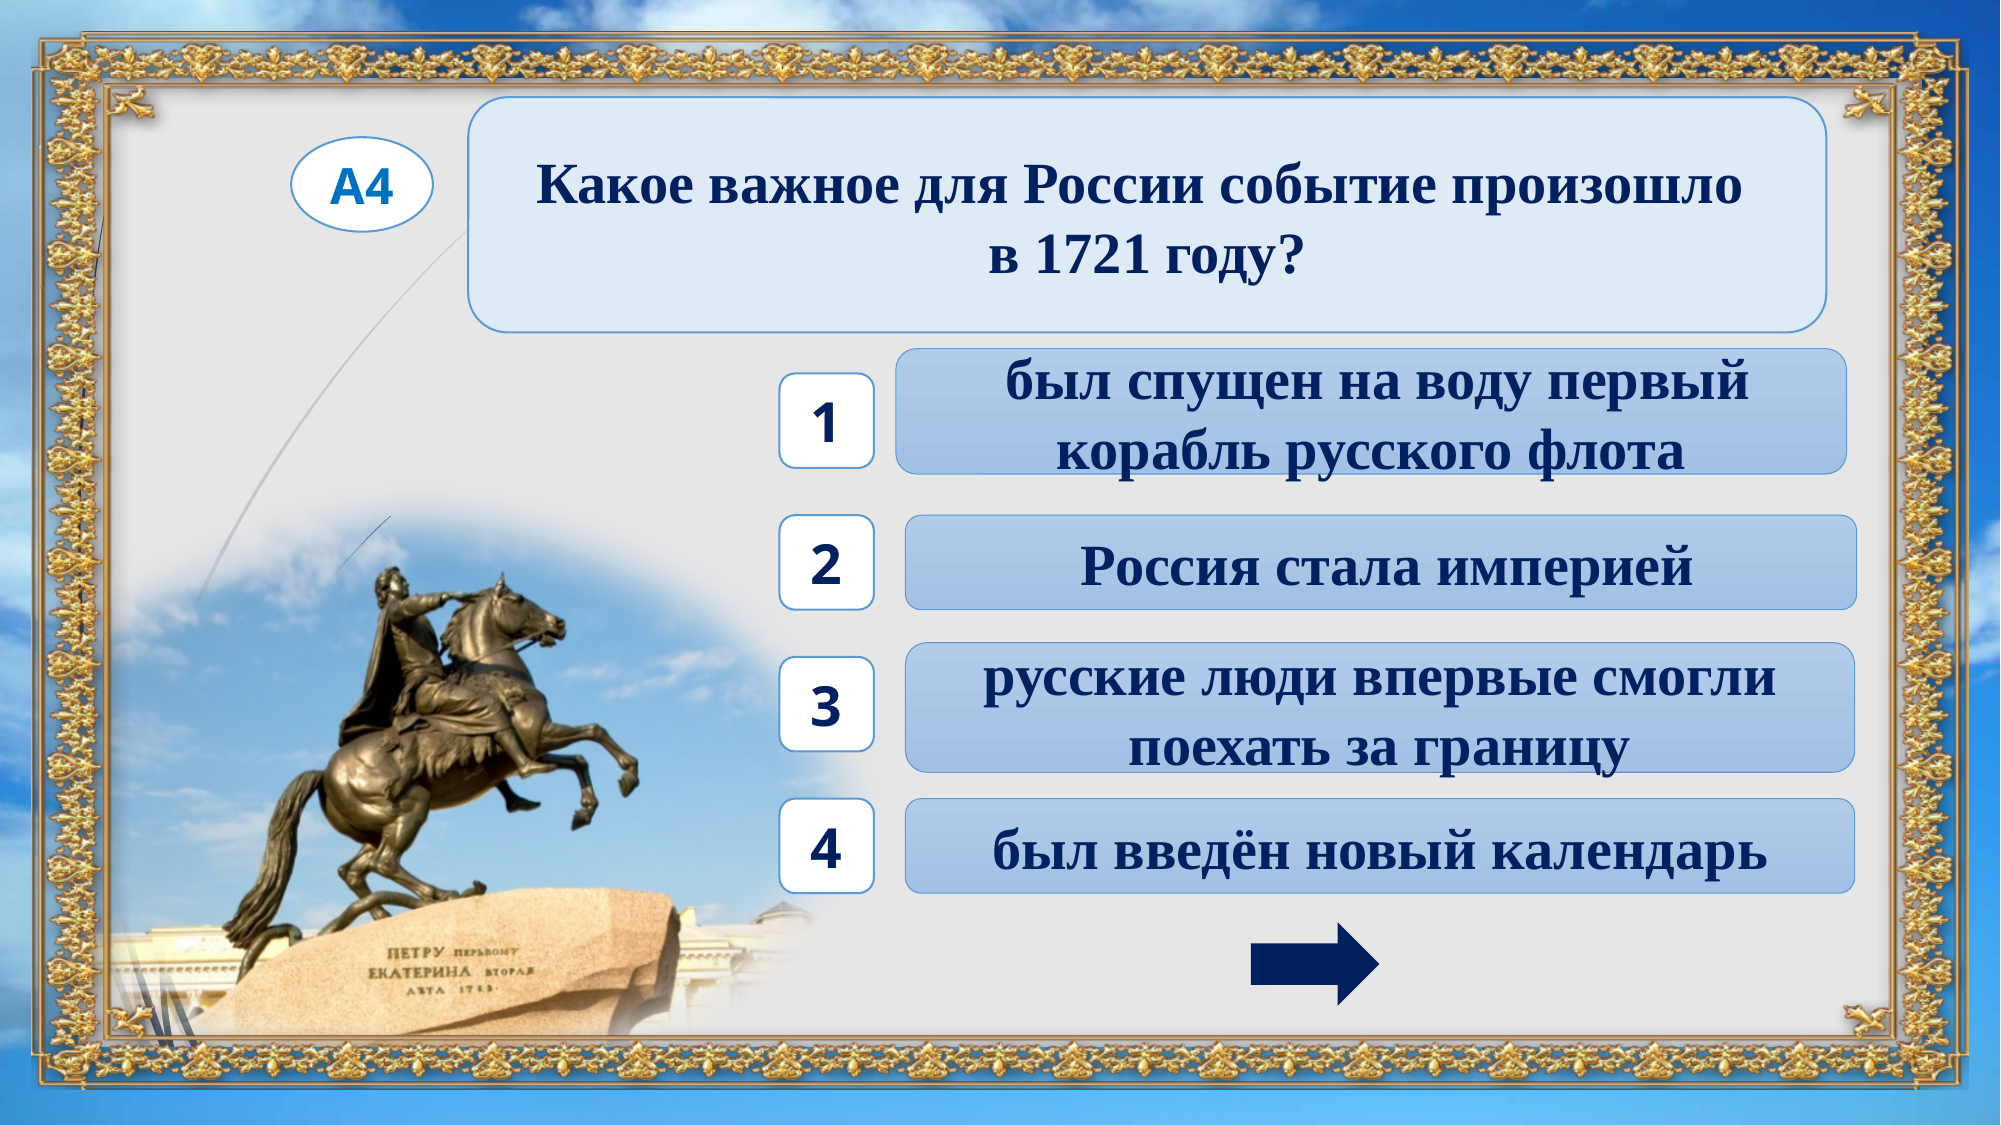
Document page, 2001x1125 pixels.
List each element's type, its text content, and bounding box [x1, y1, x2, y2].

text_box 4 [778, 797, 875, 895]
text_box русские люди впервые смогли поехать за границу [904, 642, 1856, 773]
text_box Россия стала империей [904, 514, 1858, 611]
text_box Какое важное для России событие произошло в 1721 году? [467, 96, 1828, 334]
text_box 3 [778, 655, 875, 753]
text_box был спущен на воду первый корабль русского флота [895, 348, 1848, 475]
text_box 1 [778, 372, 875, 469]
text_box [1250, 922, 1380, 1006]
text_box А4 [290, 136, 434, 233]
picture [0, 0, 2000, 1125]
text_box 2 [778, 514, 875, 611]
text_box был введён новый календарь [904, 798, 1856, 894]
